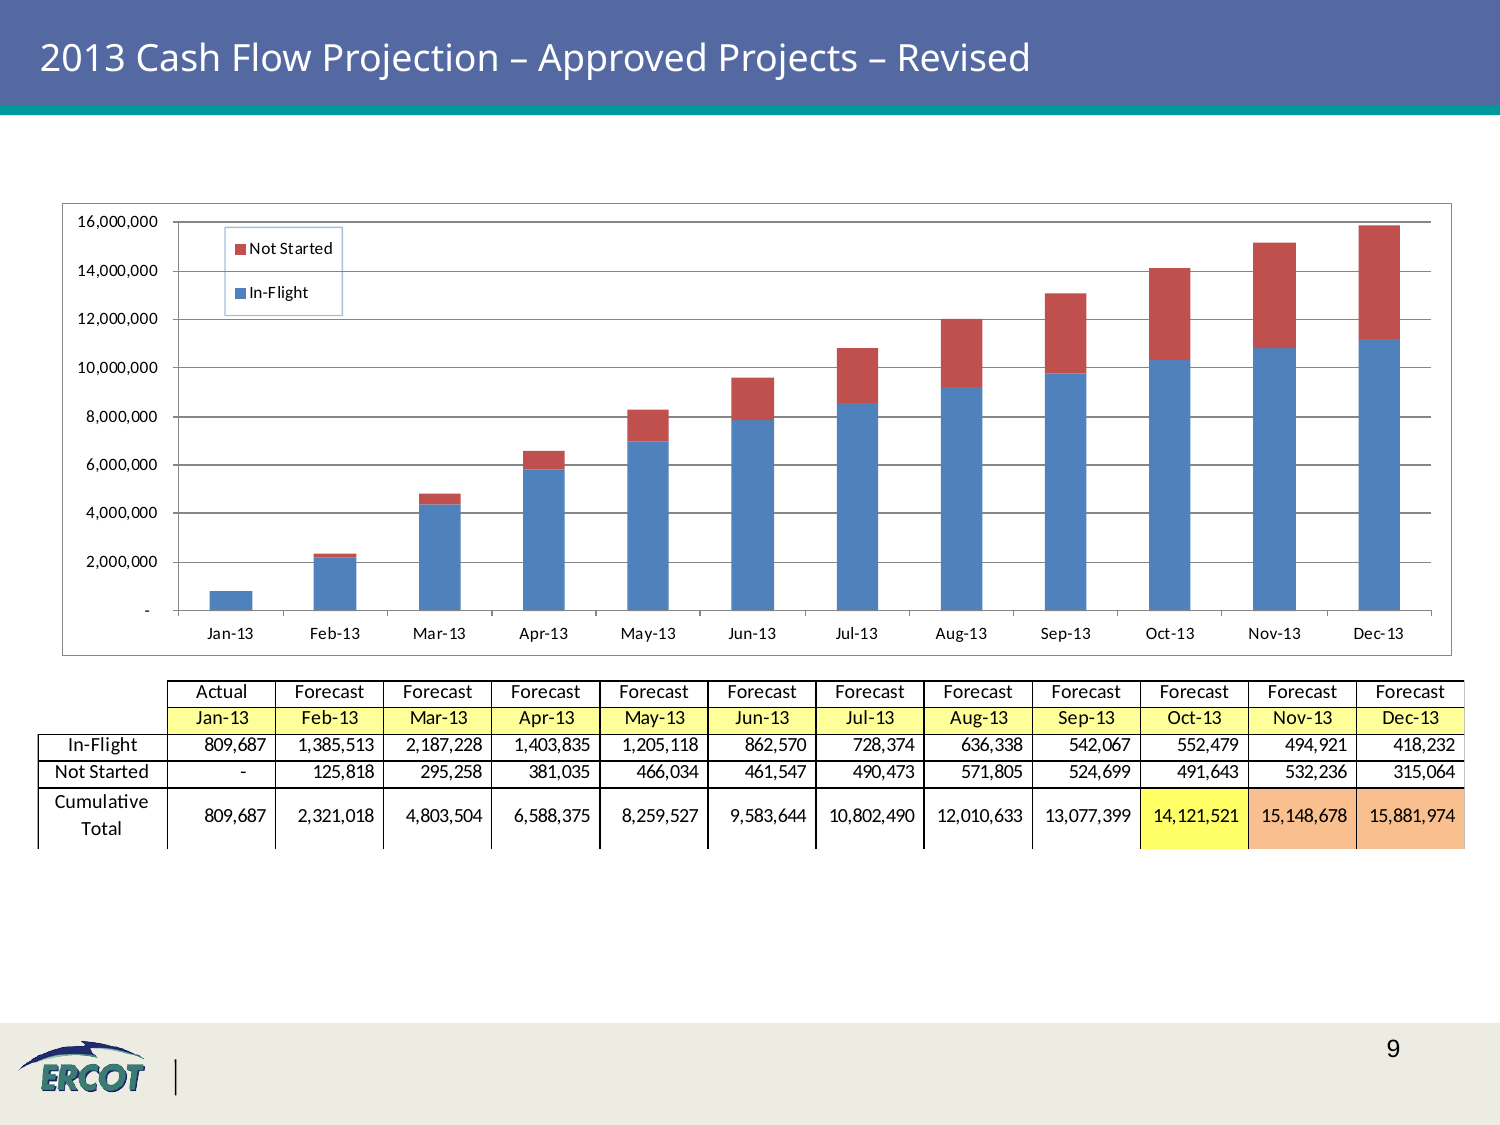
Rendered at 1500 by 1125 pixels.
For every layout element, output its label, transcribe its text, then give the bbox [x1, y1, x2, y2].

title 2013 Cash Flow Projection – Approved Projects – Revised [24, 0, 1463, 113]
picture [10, 1031, 151, 1111]
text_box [37, 199, 1466, 851]
